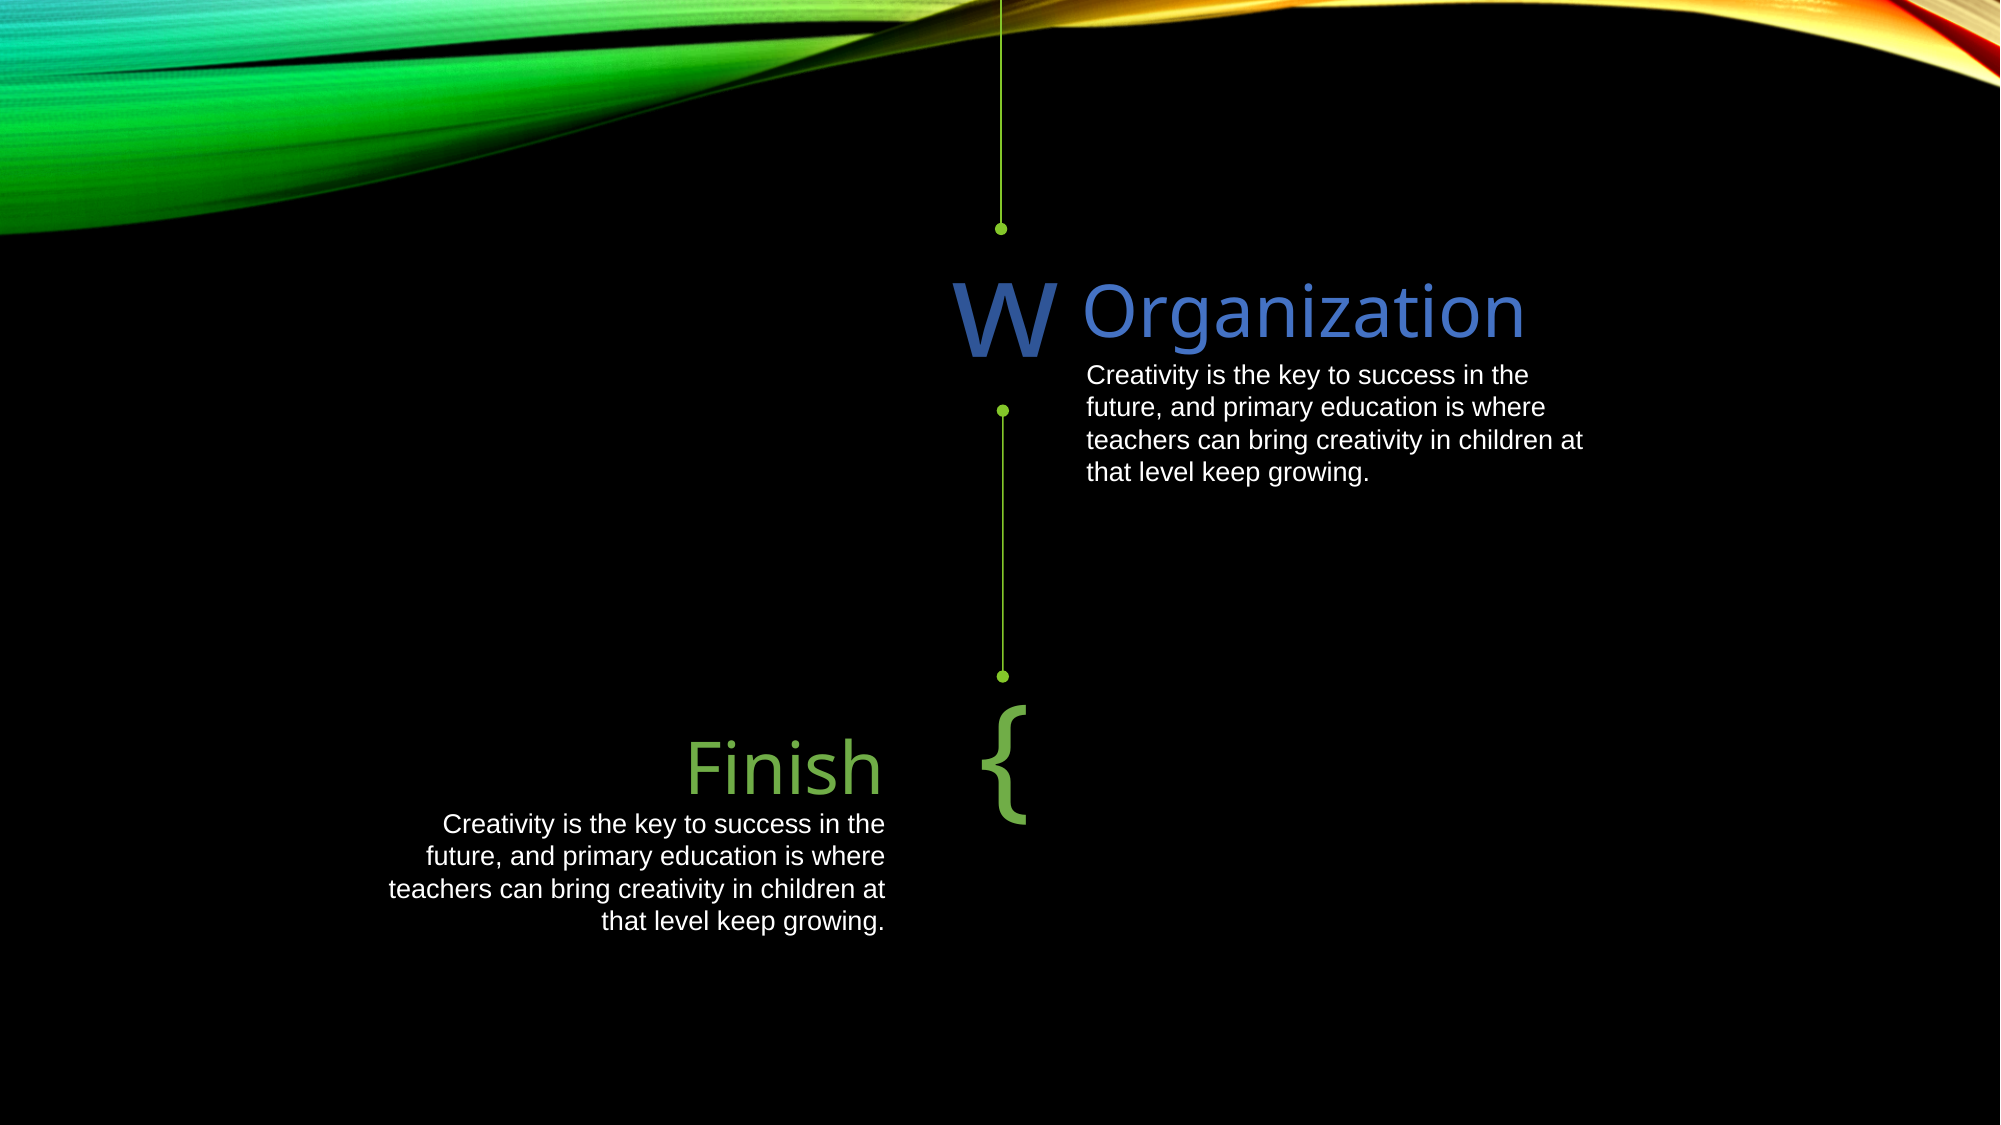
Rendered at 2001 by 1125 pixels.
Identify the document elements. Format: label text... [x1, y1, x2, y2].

text_box Creativity is the key to success in the future, and primary education is where teachers can bring creativity in children at that level keep growing. [364, 814, 900, 953]
text_box w [936, 213, 1074, 393]
text_box Organization [1074, 259, 1698, 357]
picture [0, 0, 1000, 237]
text_box Creativity is the key to success in the future, and primary education is where teachers can bring creativity in children at that level keep growing. [1071, 357, 1608, 510]
picture [1002, 0, 2000, 237]
text_box Finish [269, 716, 900, 814]
text_box { [964, 658, 1047, 839]
